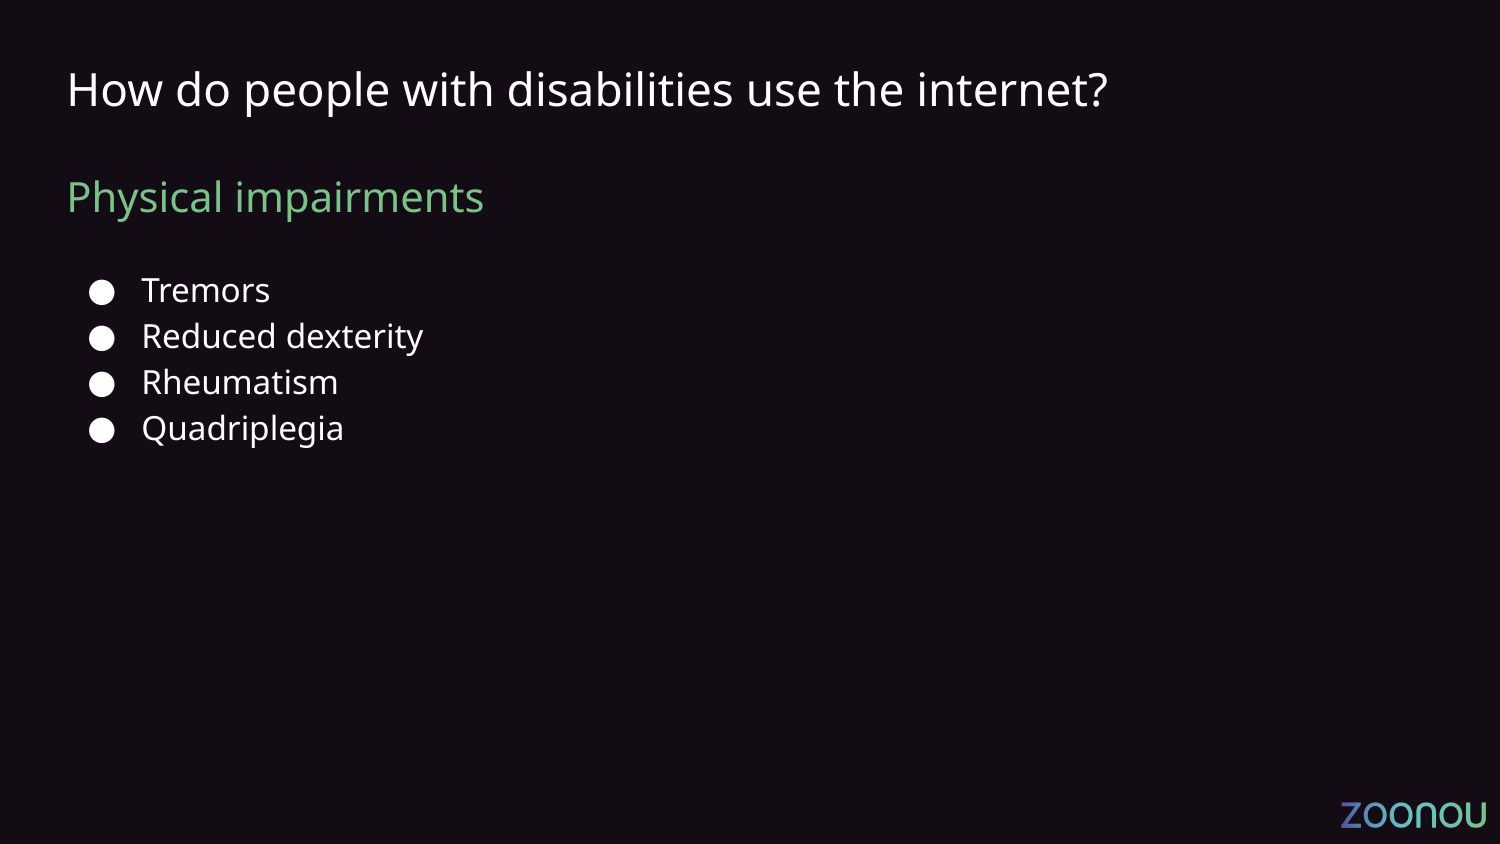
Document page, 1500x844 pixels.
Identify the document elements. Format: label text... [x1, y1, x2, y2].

title How do people with disabilities use the internet? [51, 45, 1196, 132]
list Tremors Reduced dexterity Rheumatism Quadriplegia [51, 248, 1196, 468]
picture [1335, 790, 1492, 833]
subtitle Physical impairments [51, 148, 1196, 227]
